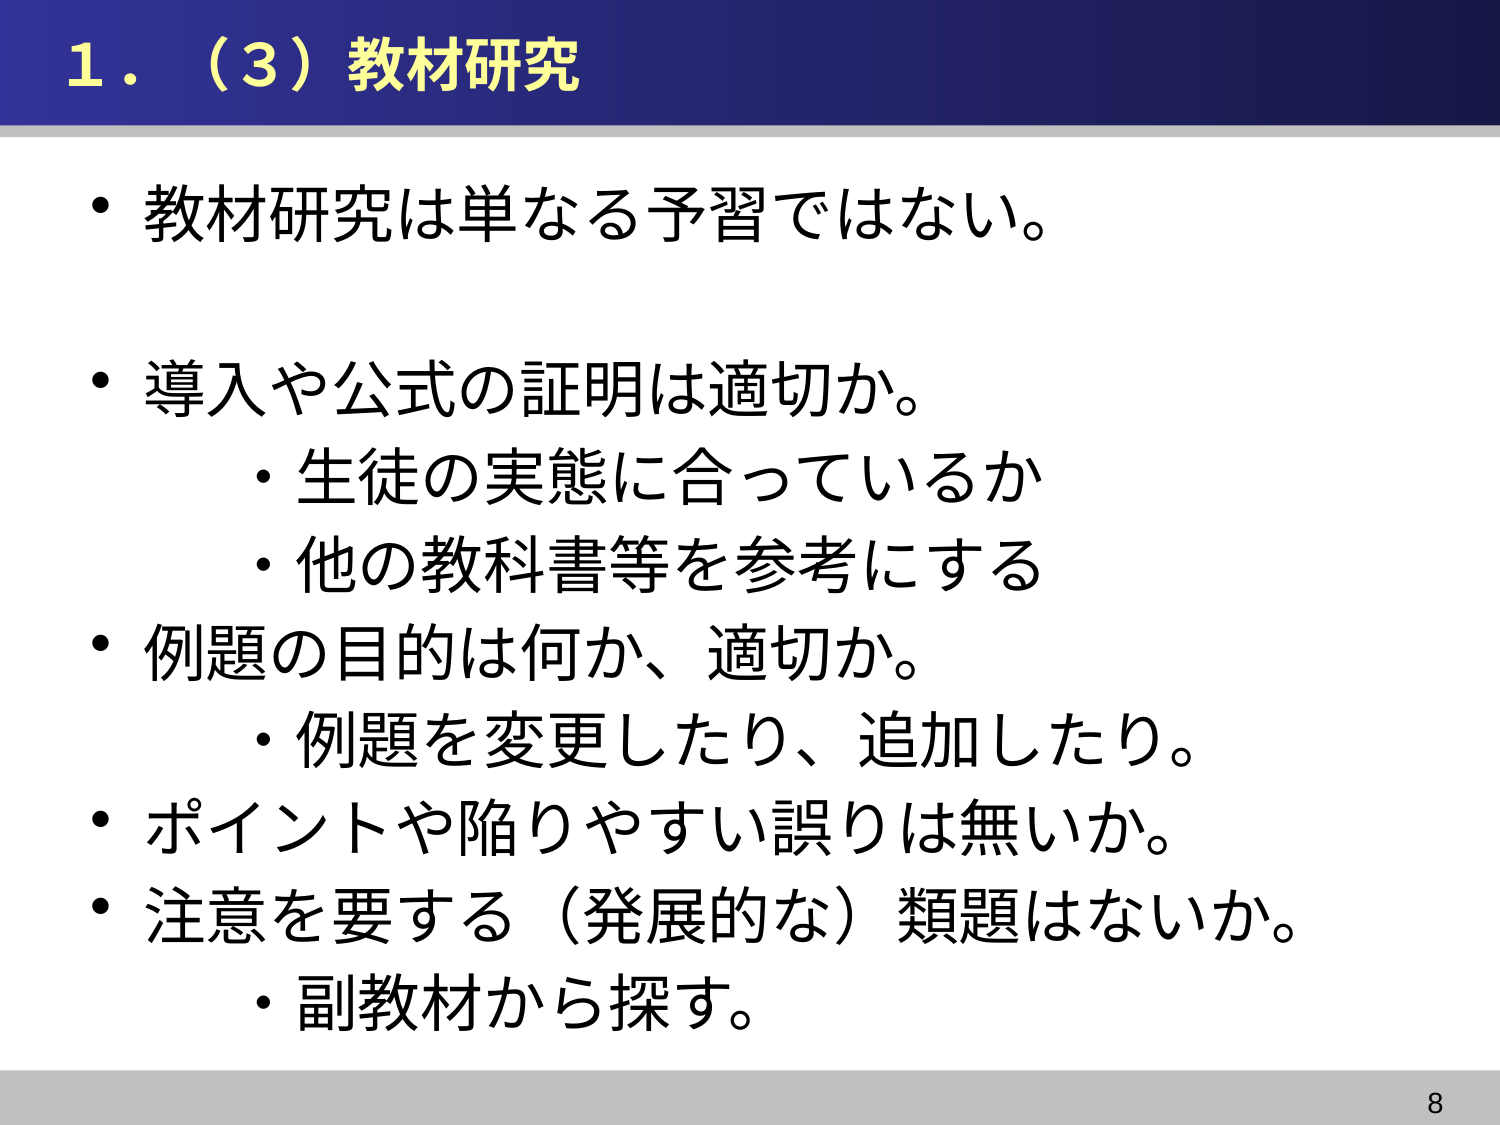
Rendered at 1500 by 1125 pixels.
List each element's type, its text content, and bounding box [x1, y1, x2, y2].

slide_number 8 [1108, 1085, 1459, 1118]
title １．（３）教材研究 [41, 16, 1067, 109]
list 教材研究は単なる予習ではない。 導入や公式の証明は適切か。 ・生徒の実態に合っているか ・他の教科書等を参考にする 例題の目的は何か、適切か。 ・例題を変更したり、追加したり。 ポイントや陥りやすい誤りは無いか。 注意を要する（発展的な）類題はないか。 ・副教材から探す。 [75, 167, 1425, 1059]
